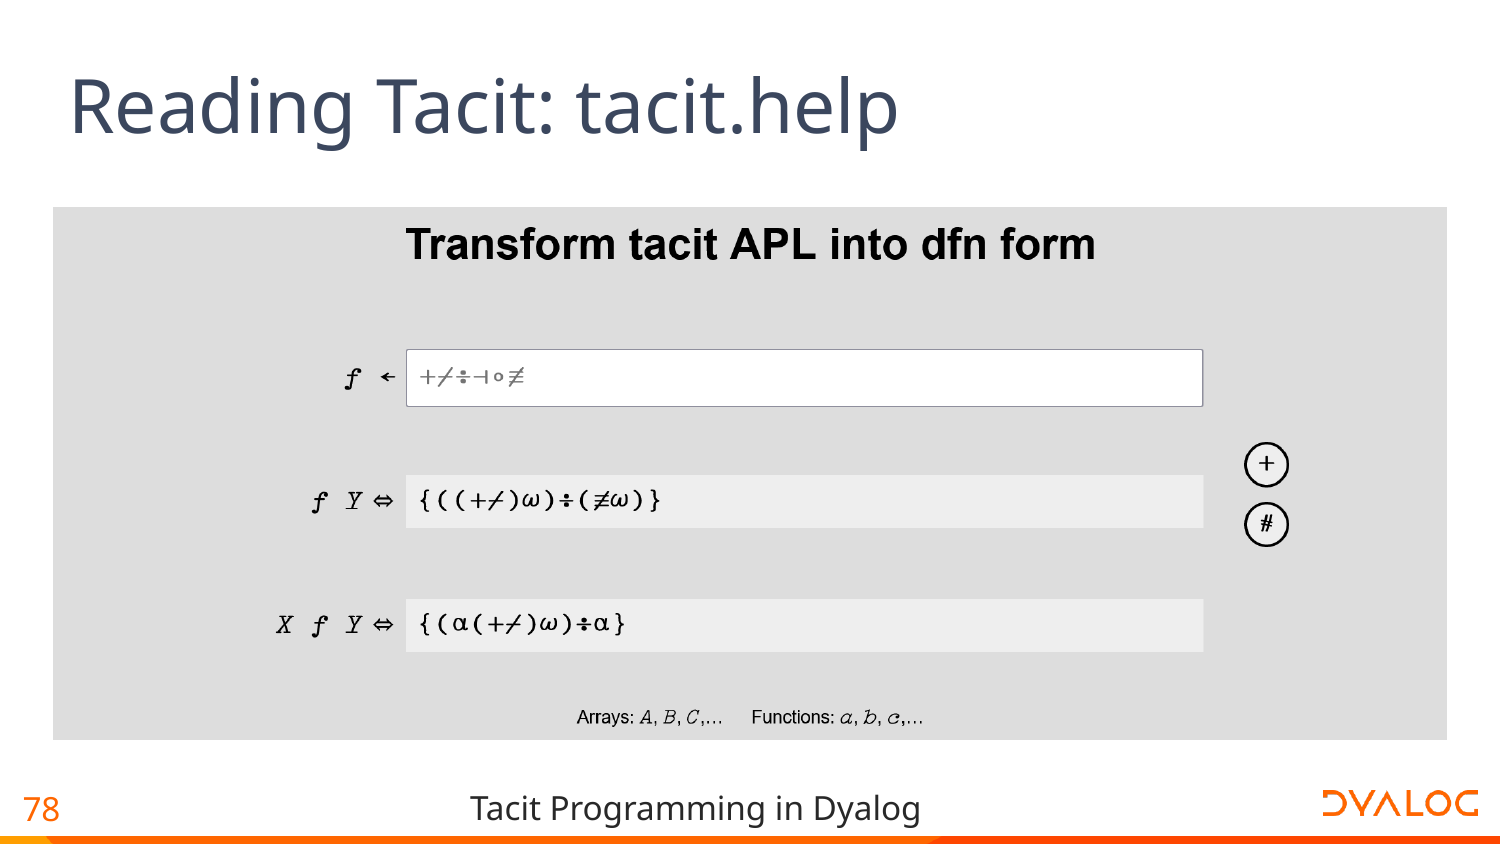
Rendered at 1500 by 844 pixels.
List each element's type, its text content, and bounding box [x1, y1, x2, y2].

title Reading Tacit: tacit.help [53, 43, 1121, 157]
picture [1323, 790, 1478, 816]
picture [0, 836, 1500, 844]
picture [52, 207, 1448, 740]
